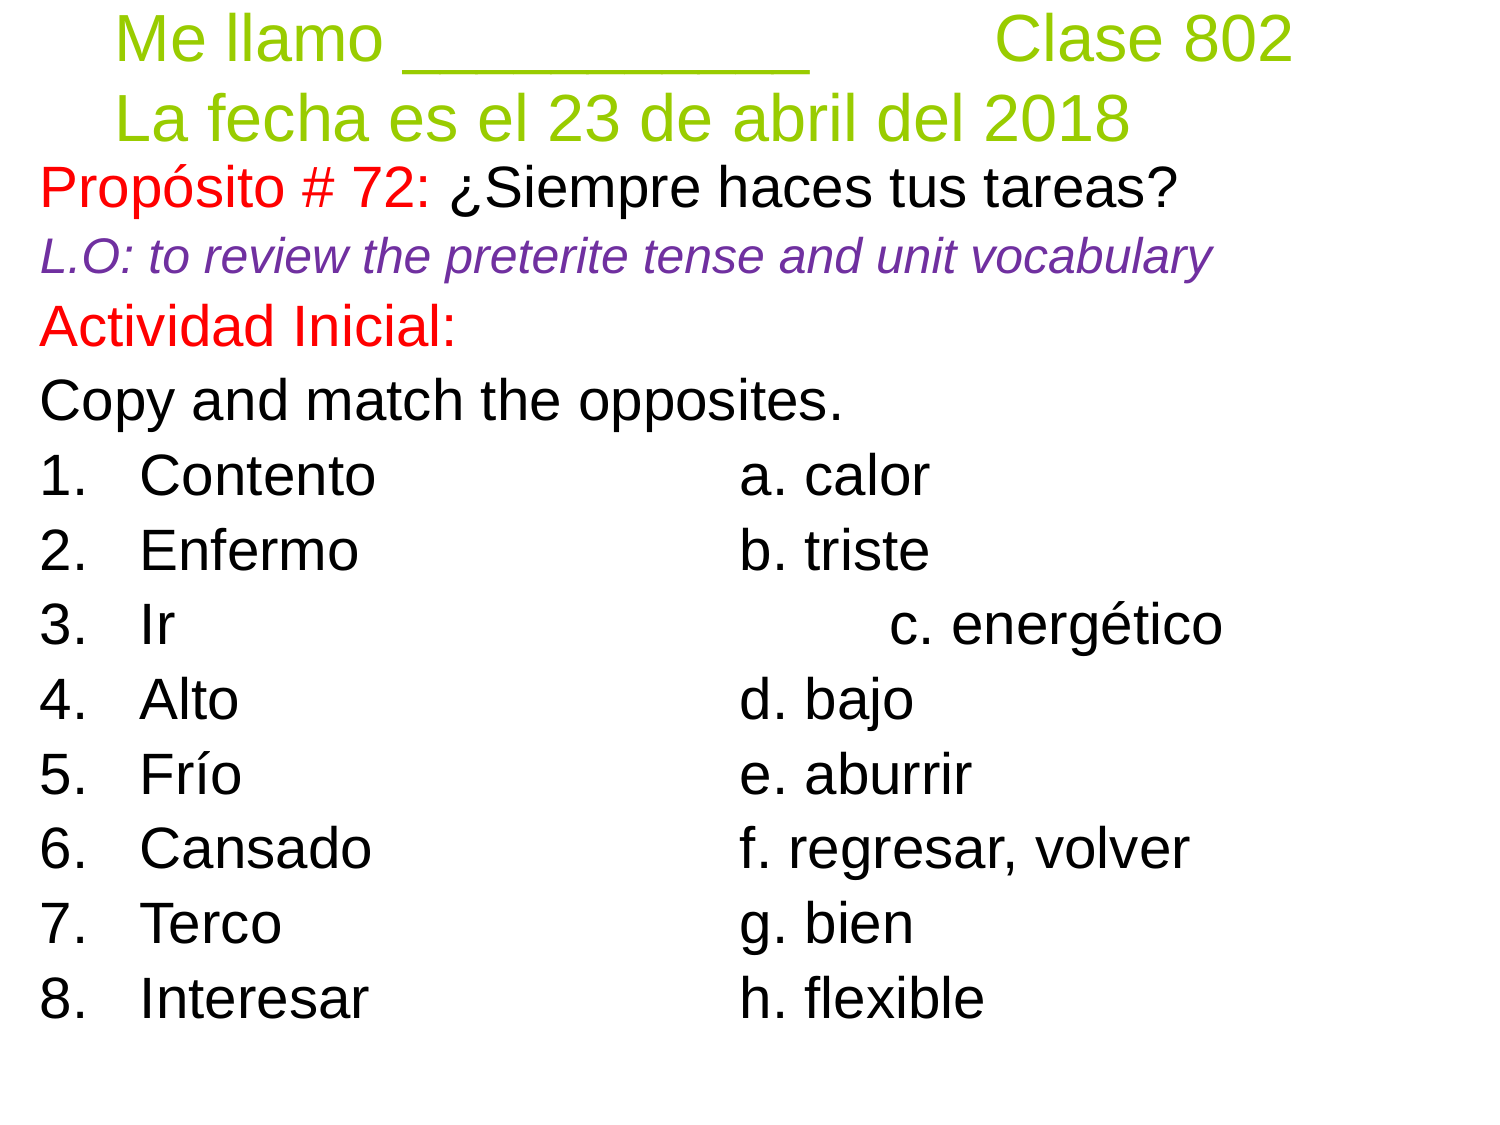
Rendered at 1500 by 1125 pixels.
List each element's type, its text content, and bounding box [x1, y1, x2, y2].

text_box Me llamo ___________ Clase 802 La fecha es el 23 de abril del 2018 [99, 0, 1425, 149]
text_box Propósito # 72: ¿Siempre haces tus tareas? L.O: to review the preterite tense and unit vocabulary Actividad Inicial: Copy and match the opposites. Contento a. calor Enfermo b. triste Ir c. energético Alto d. bajo Frío e. aburrir Cansado f. regresar, volver Terco g. bien Interesar h. flexible [24, 149, 1475, 1038]
